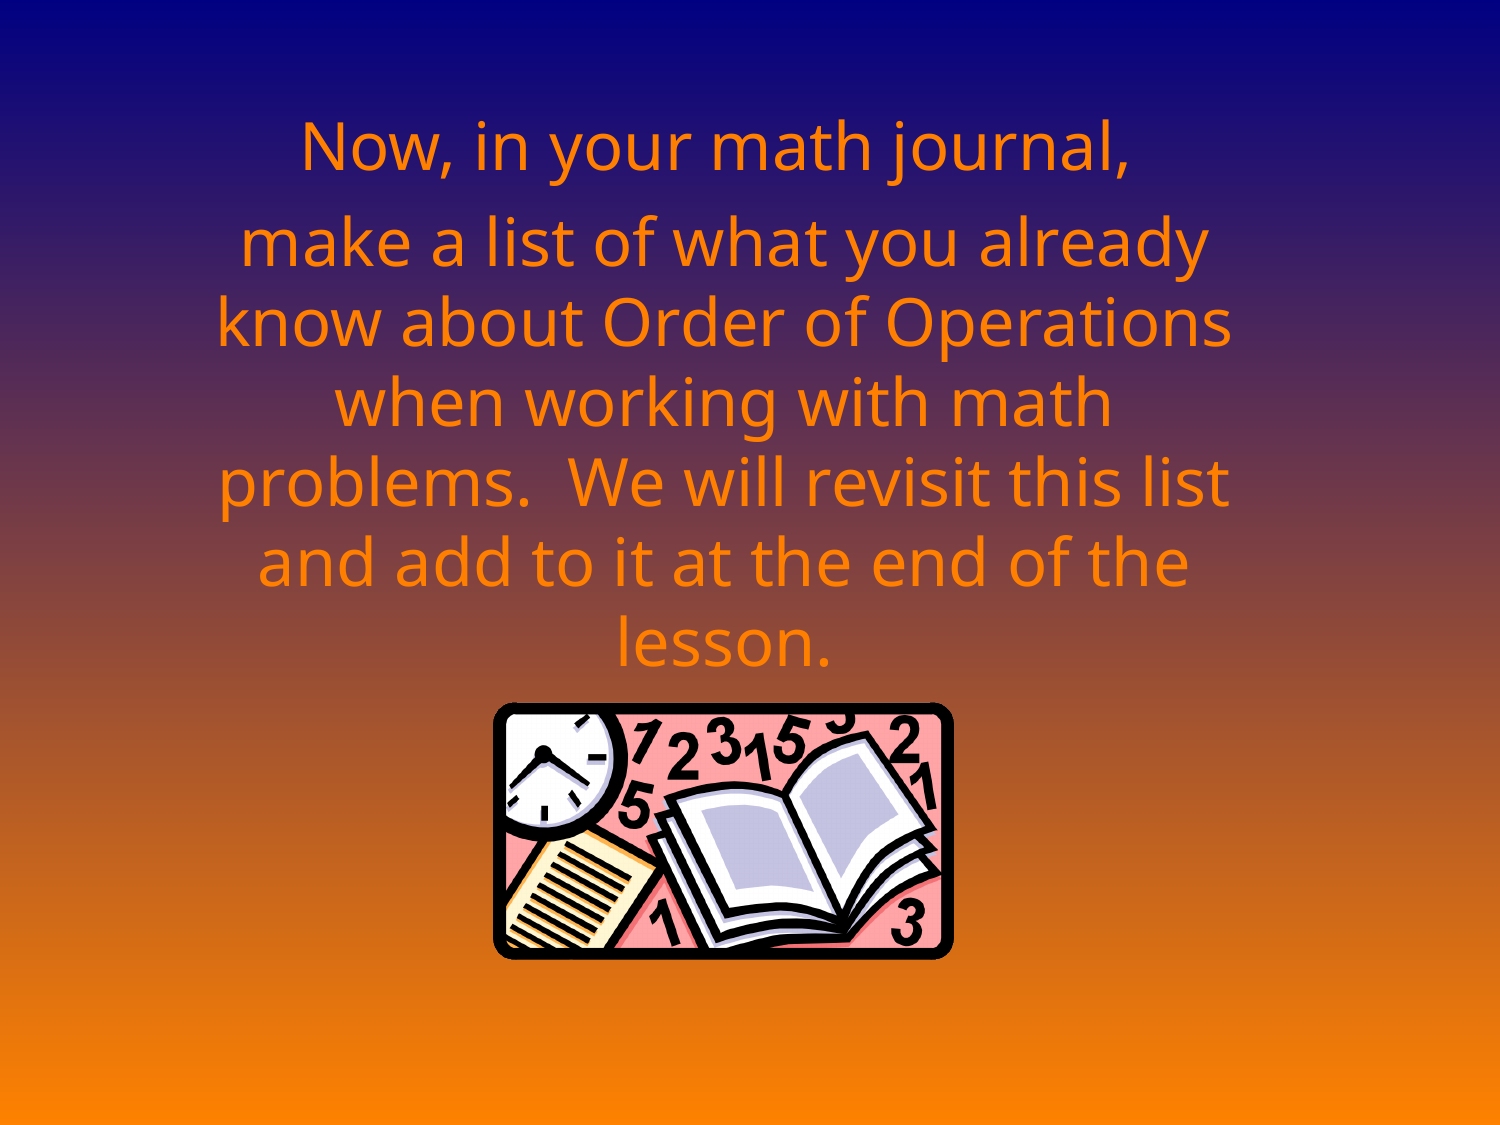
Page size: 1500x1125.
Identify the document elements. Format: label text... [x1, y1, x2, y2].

picture [493, 699, 957, 963]
text_box Now, in your math journal, make a list of what you already know about Order of Operations when working with math problems. We will revisit this list and add to it at the end of the lesson. [199, 104, 1250, 719]
